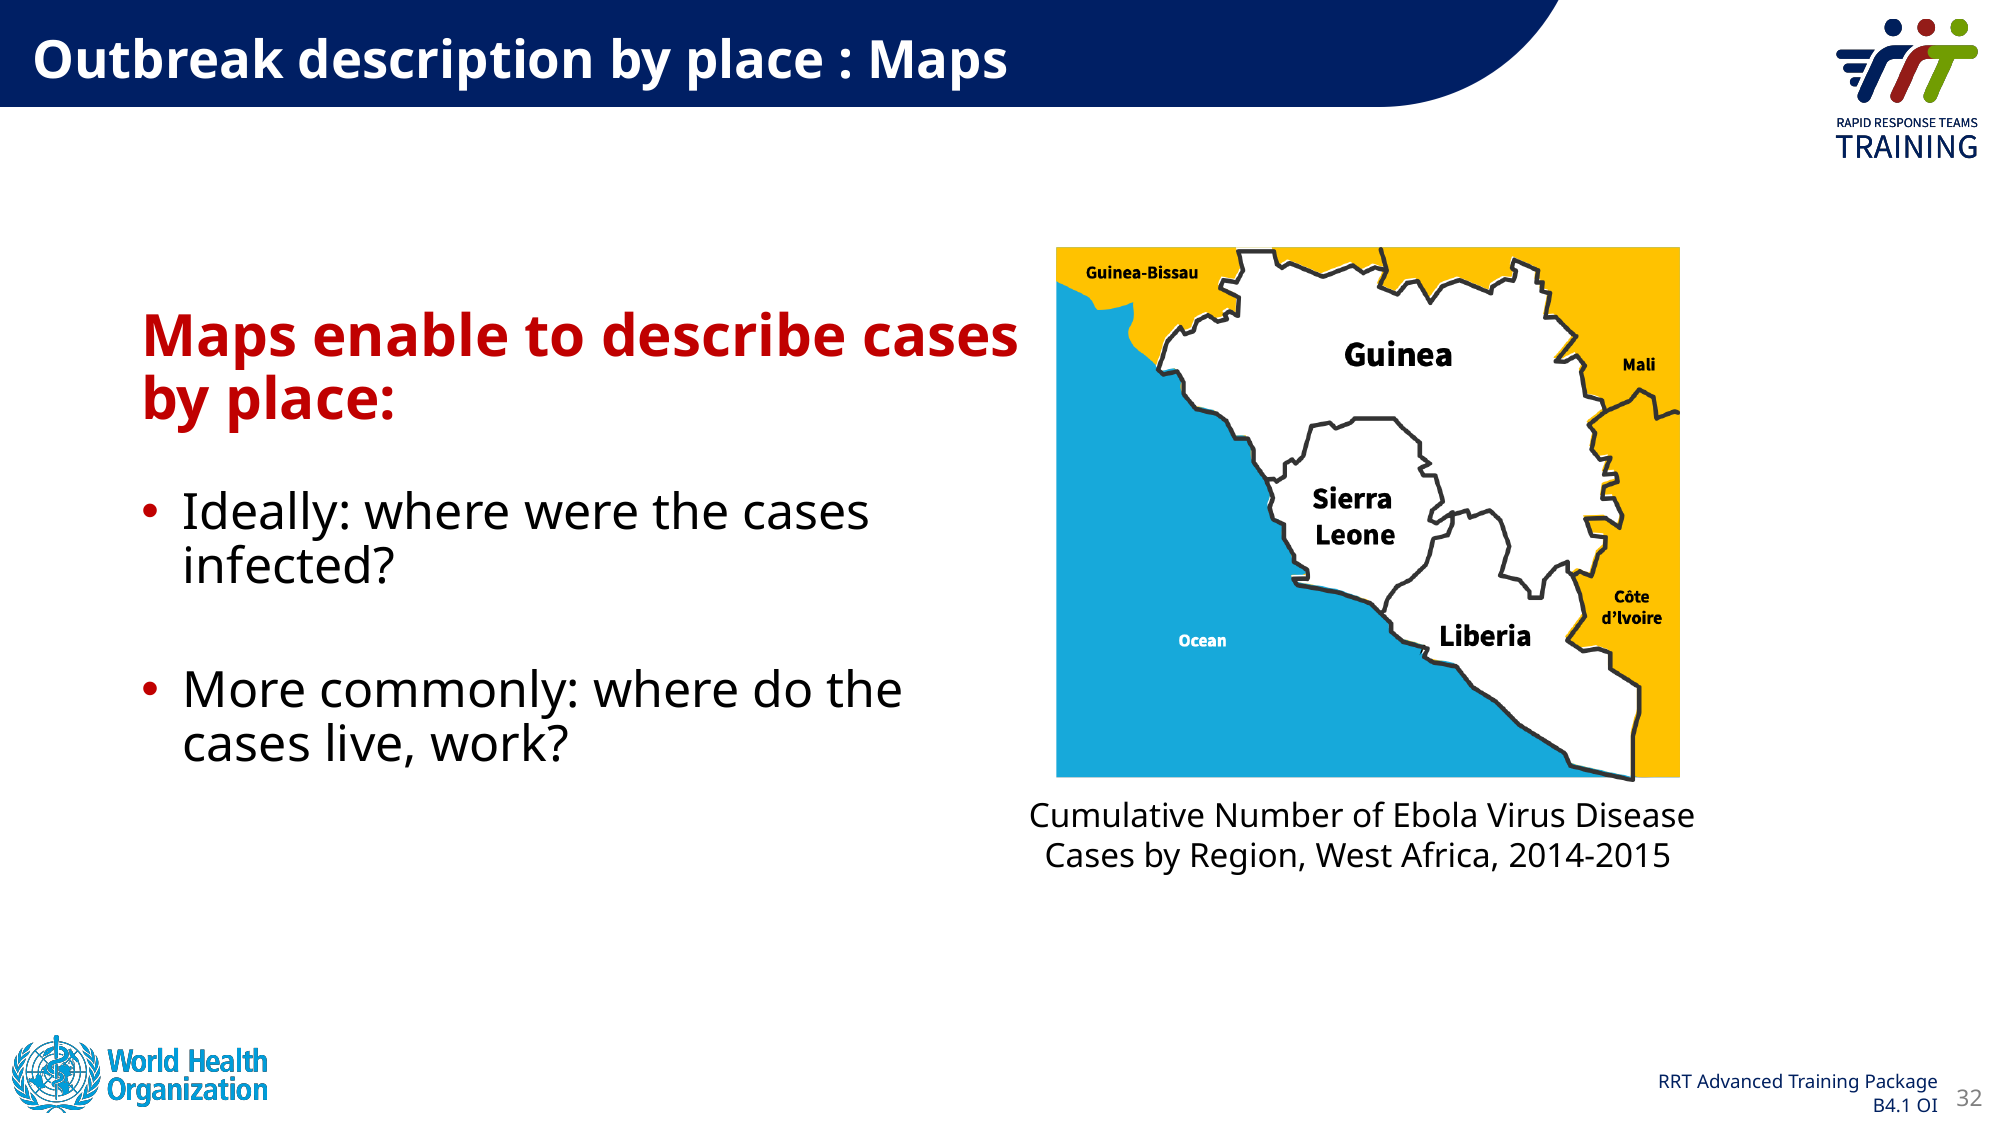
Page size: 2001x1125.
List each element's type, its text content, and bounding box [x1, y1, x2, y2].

text_box Outbreak description by place : Maps [24, 8, 1196, 115]
picture [59, 1035, 267, 1113]
picture [46, 1056, 54, 1062]
picture [22, 1062, 26, 1077]
text_box Maps enable to describe cases by place: Ideally: where were the cases infected? More commonly: where do the cases live, work? [133, 298, 1033, 780]
picture [34, 1054, 43, 1078]
picture [30, 1083, 37, 1091]
picture [1056, 247, 1680, 782]
picture [36, 1088, 78, 1105]
picture [40, 1062, 47, 1070]
picture [12, 1035, 54, 1068]
picture [1835, 19, 1978, 167]
text_box Cumulative Number of Ebola Virus Disease Cases by Region, West Africa, 2014-2015 [1008, 786, 1718, 882]
picture [24, 1054, 36, 1087]
picture [71, 1053, 90, 1091]
picture [0, 0, 1583, 107]
picture [12, 1083, 48, 1113]
picture [50, 1108, 62, 1113]
